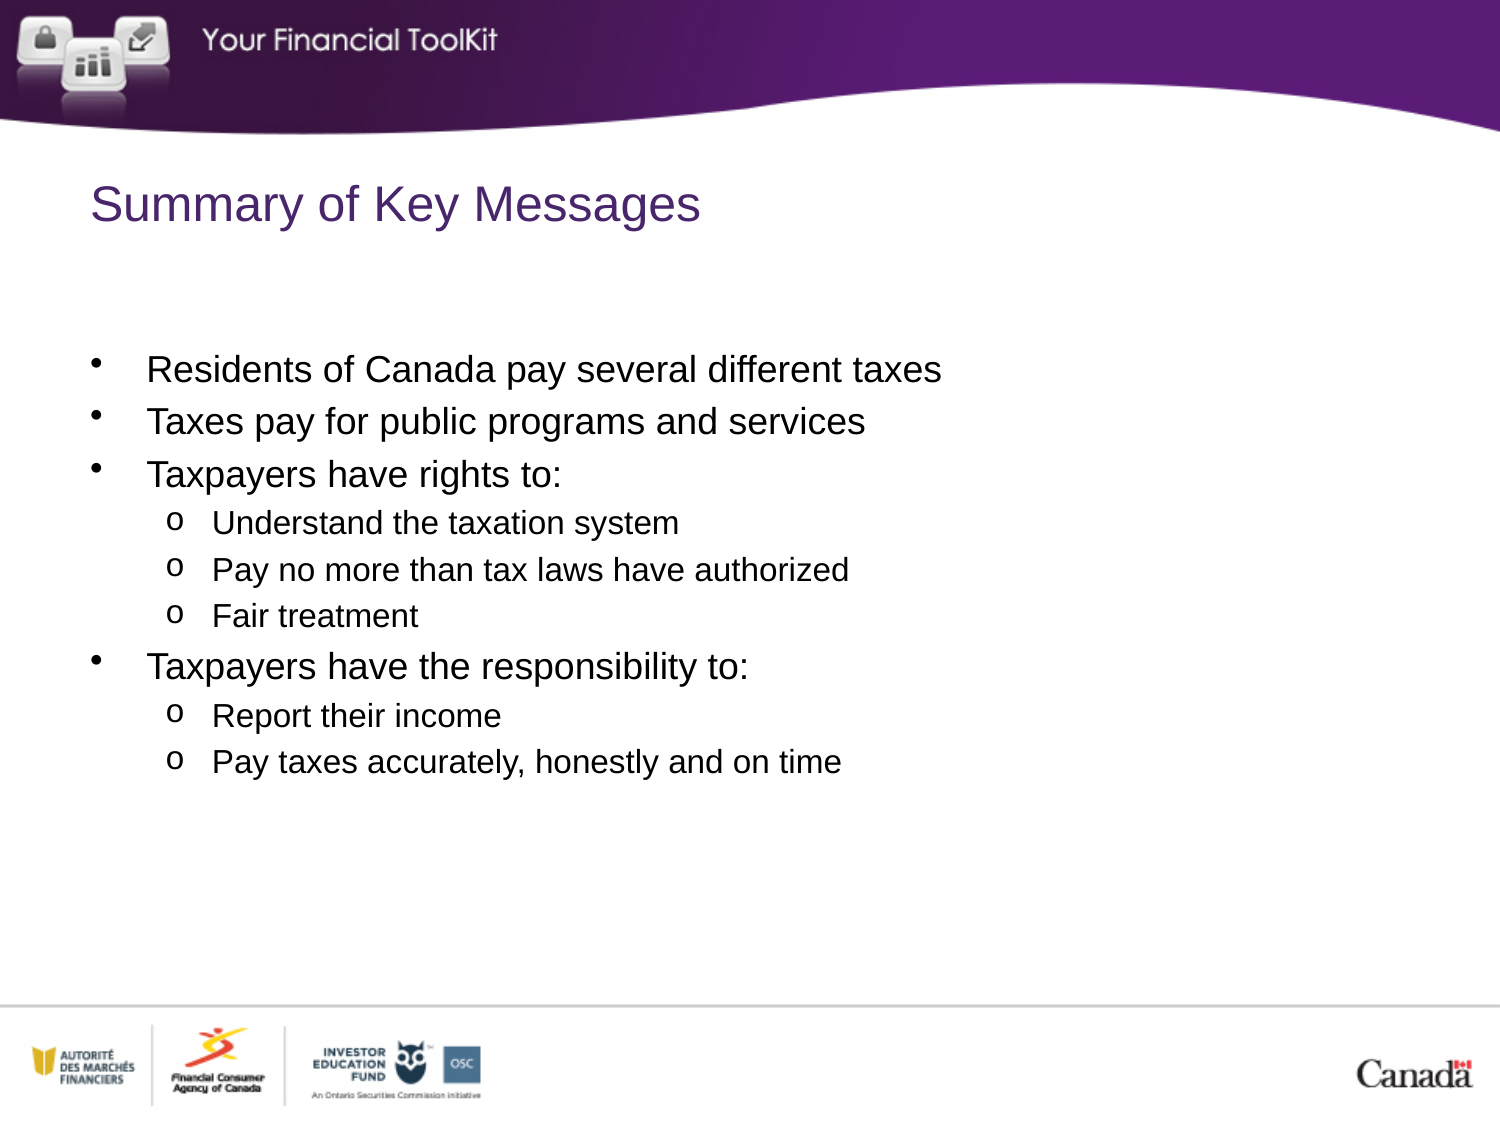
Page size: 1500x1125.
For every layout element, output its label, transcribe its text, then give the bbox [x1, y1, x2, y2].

list Residents of Canada pay several different taxes Taxes pay for public programs and services Taxpayers have rights to: Understand the taxation system Pay no more than tax laws have authorized Fair treatment Taxpayers have the responsibility to: Report their income Pay taxes accurately, honestly and on time [75, 337, 1425, 987]
picture [0, 0, 1500, 1125]
title Summary of Key Messages [75, 164, 1211, 306]
